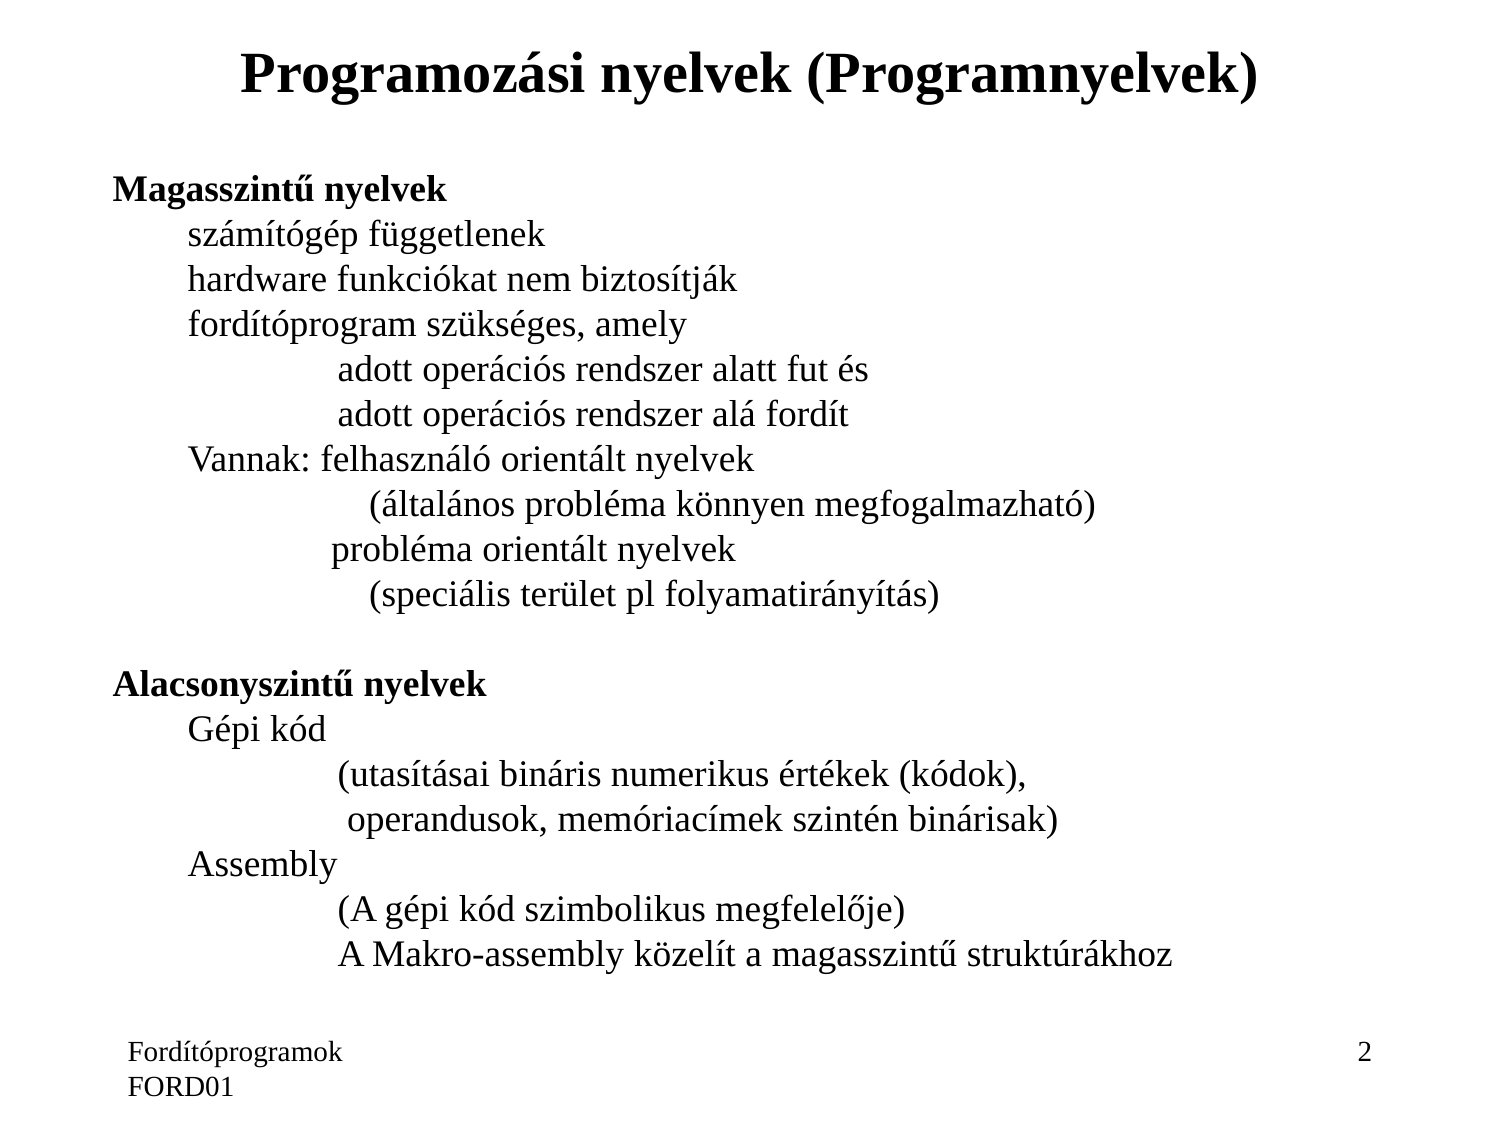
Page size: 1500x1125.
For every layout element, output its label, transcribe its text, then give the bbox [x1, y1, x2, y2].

title Programozási nyelvek (Programnyelvek) [112, 12, 1388, 125]
slide_number 2 [1074, 1025, 1388, 1100]
slide_number Fordítóprogramok FORD01 [112, 1025, 425, 1100]
text_box Magasszintű nyelvek számítógép függetlenek hardware funkciókat nem biztosítják fordítóprogram szükséges, amely adott operációs rendszer alatt fut és adott operációs rendszer alá fordít Vannak: felhasználó orientált nyelvek (általános probléma könnyen megfogalmazható) probléma orientált nyelvek (speciális terület pl folyamatirányítás) Alacsonyszintű nyelvek Gépi kód (utasításai bináris numerikus értékek (kódok), operandusok, memóriacímek szintén binárisak) Assembly (A gépi kód szimbolikus megfelelője) A Makro-assembly közelít a magasszintű struktúrákhoz [97, 156, 1339, 981]
